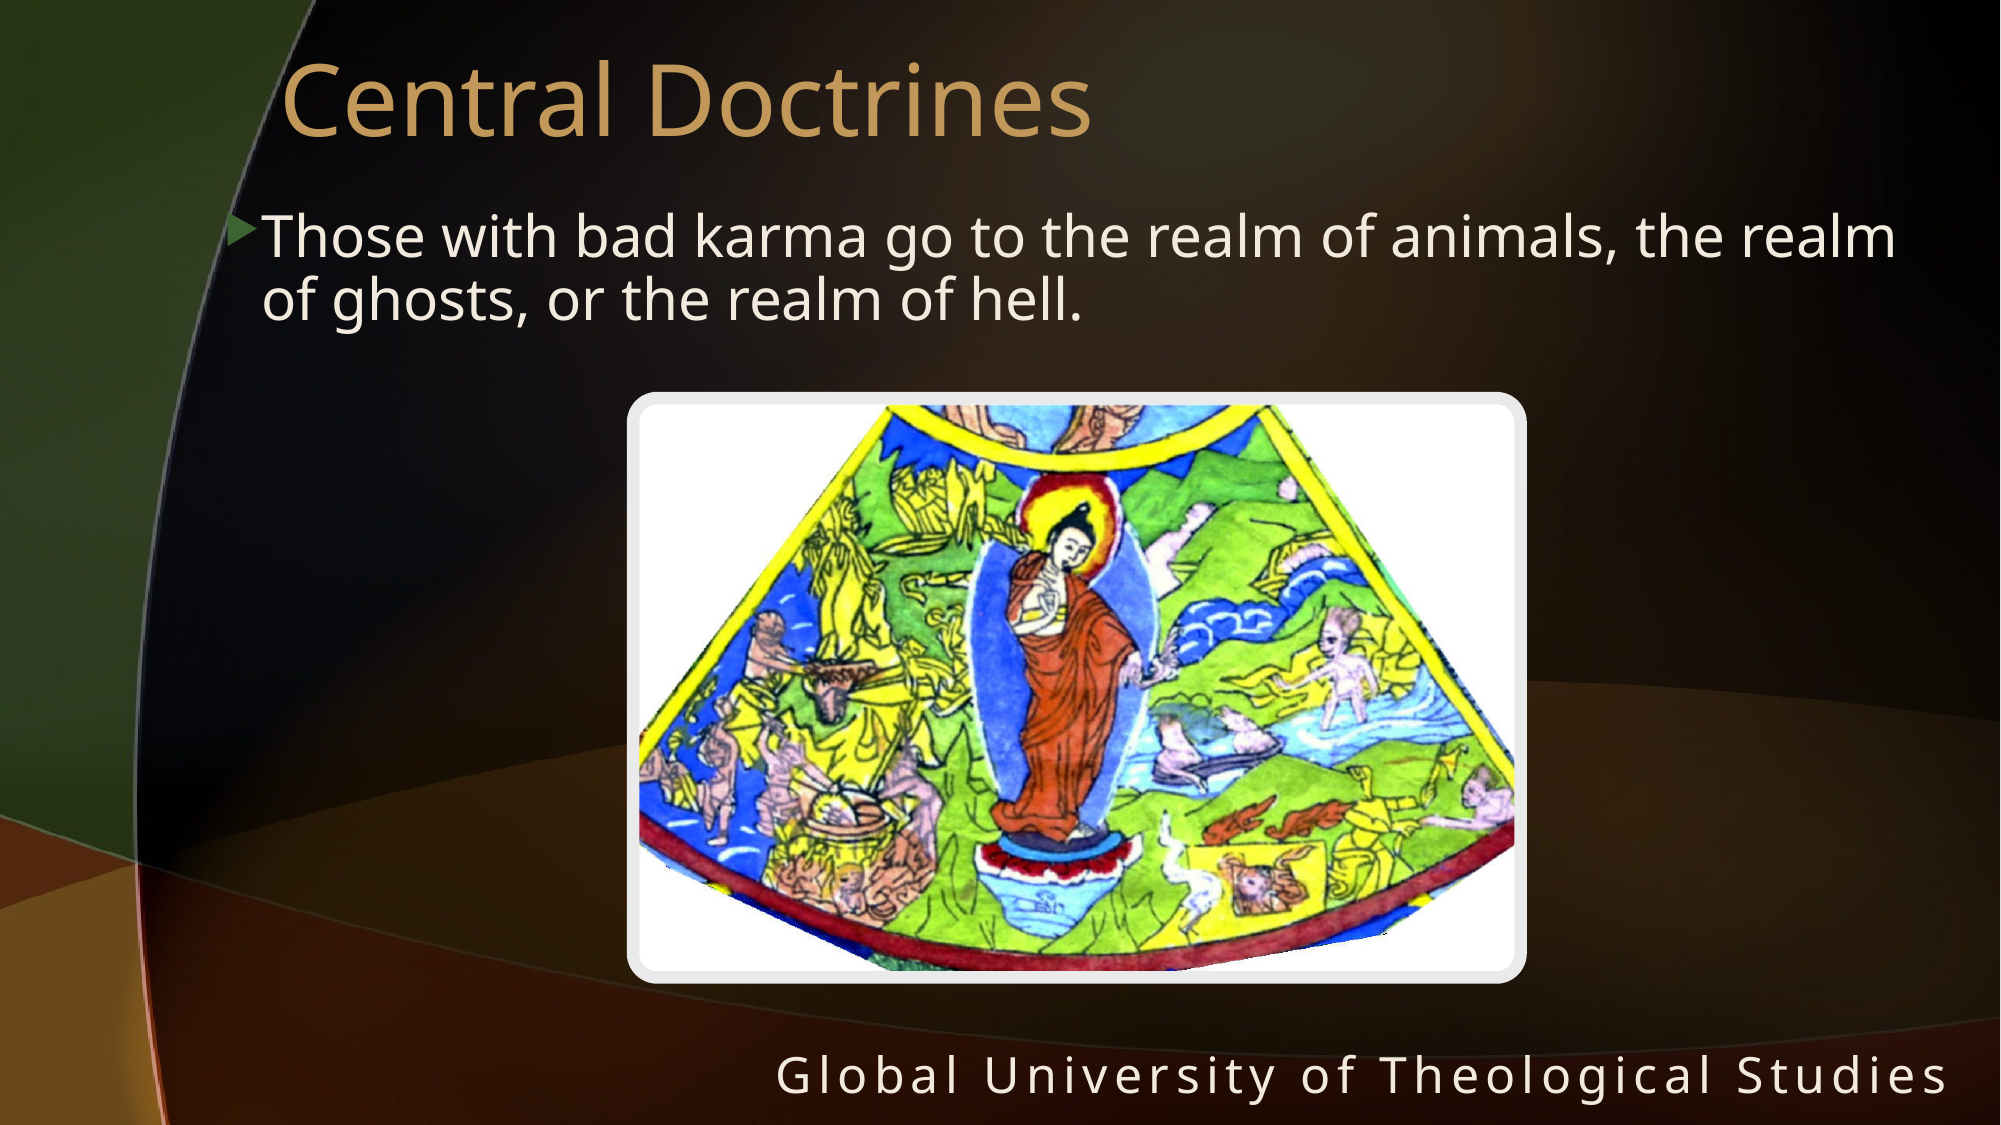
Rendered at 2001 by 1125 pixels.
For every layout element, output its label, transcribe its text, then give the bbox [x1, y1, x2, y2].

text_box Global University of Theological Studies [760, 1042, 2000, 1124]
title Central Doctrines [264, 4, 1993, 188]
list Those with bad karma go to the realm of animals, the realm of ghosts, or the realm of hell. [208, 199, 1956, 988]
picture [0, 0, 2001, 1125]
